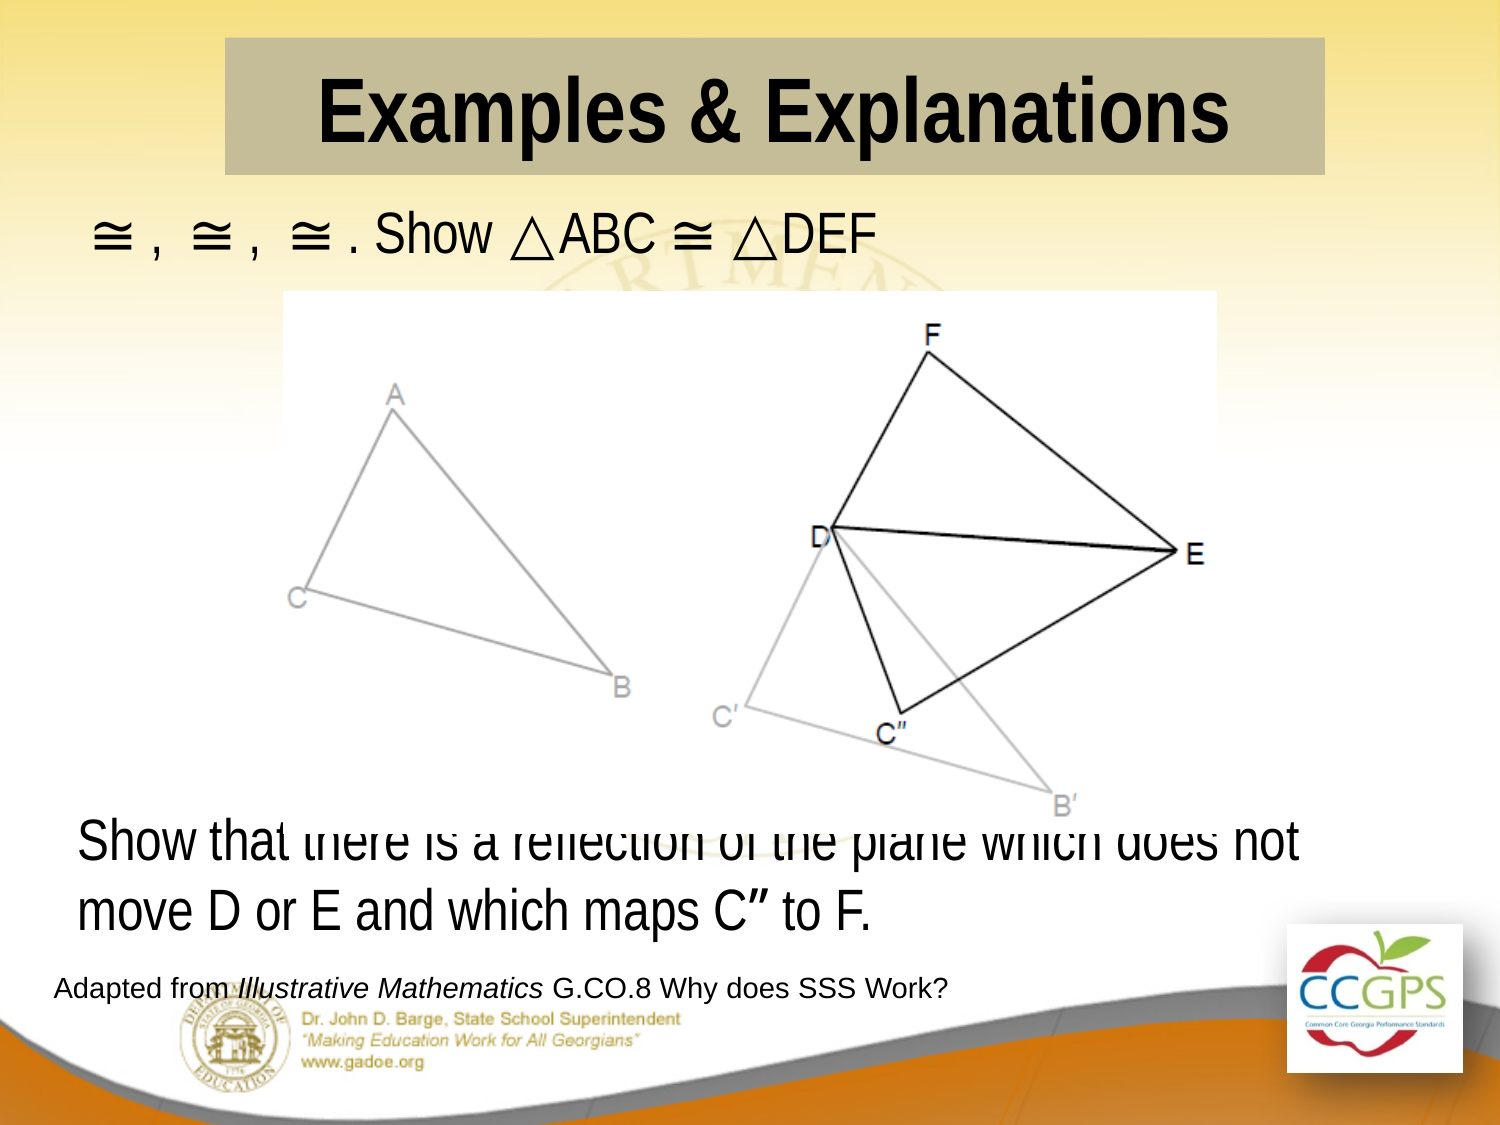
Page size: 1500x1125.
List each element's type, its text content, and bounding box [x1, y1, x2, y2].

picture [0, 0, 1500, 1125]
title Examples & Explanations [224, 37, 1326, 176]
text_box Adapted from Illustrative Mathematics G.CO.8 Why does SSS Work? [38, 961, 965, 1012]
